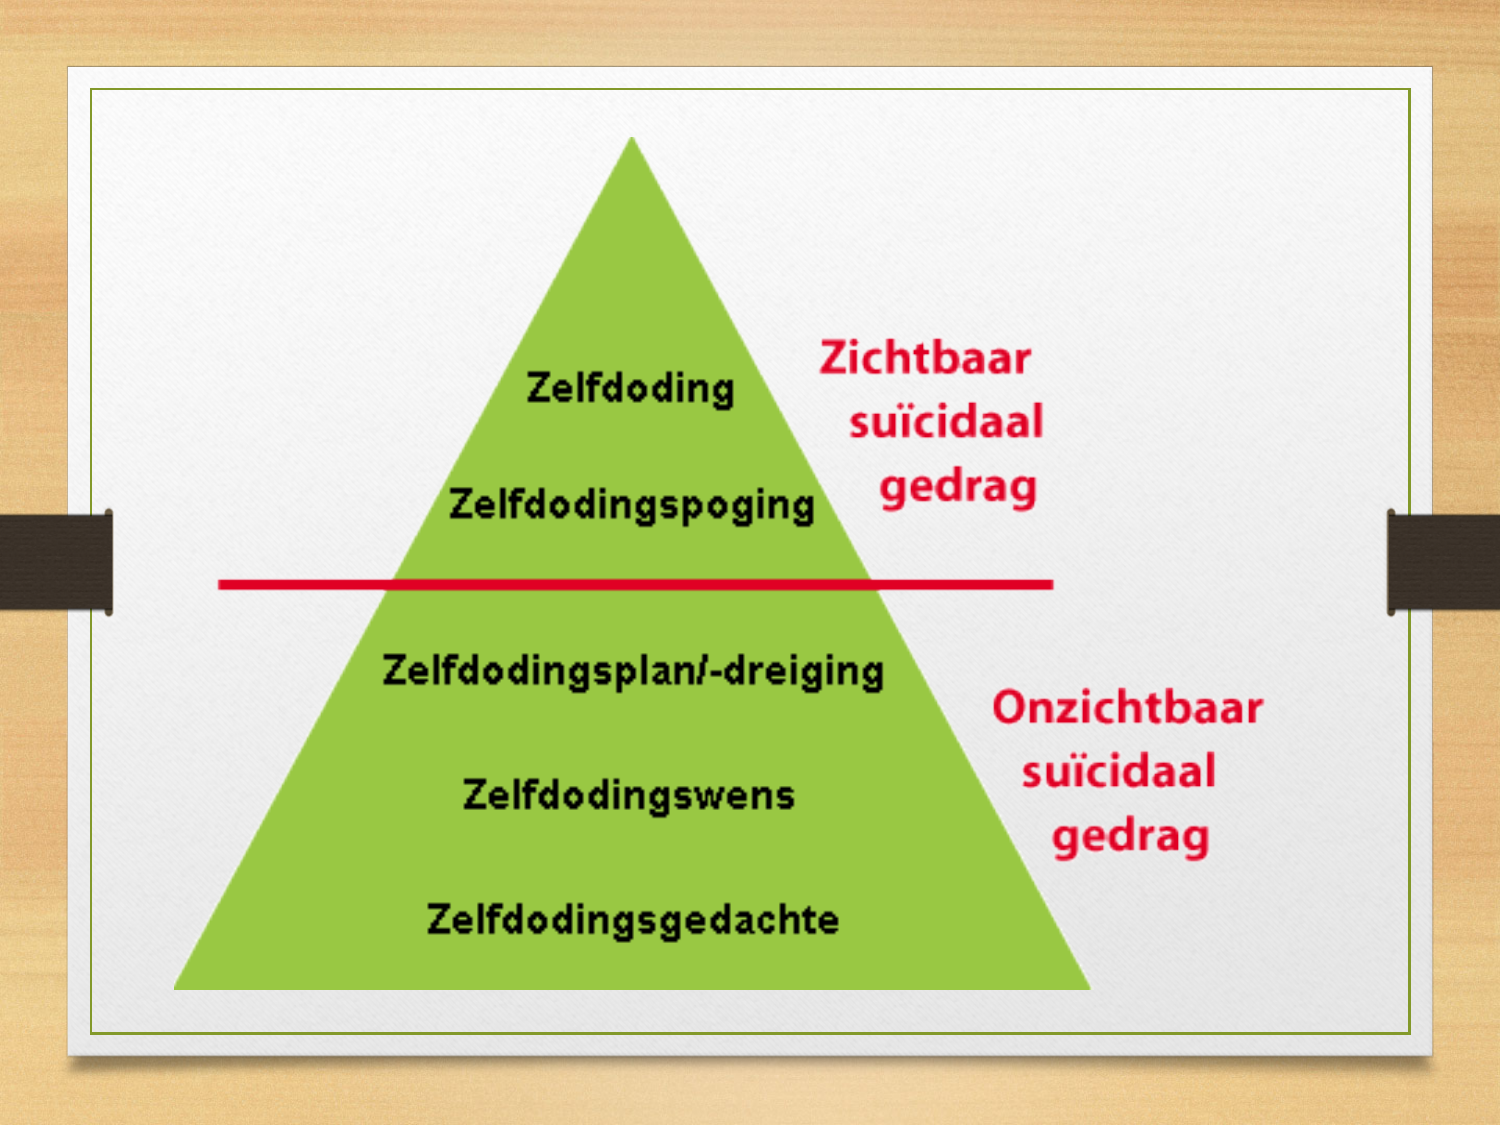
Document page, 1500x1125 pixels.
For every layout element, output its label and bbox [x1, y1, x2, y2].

picture [0, 0, 1500, 1125]
list [0, 262, 1350, 1005]
